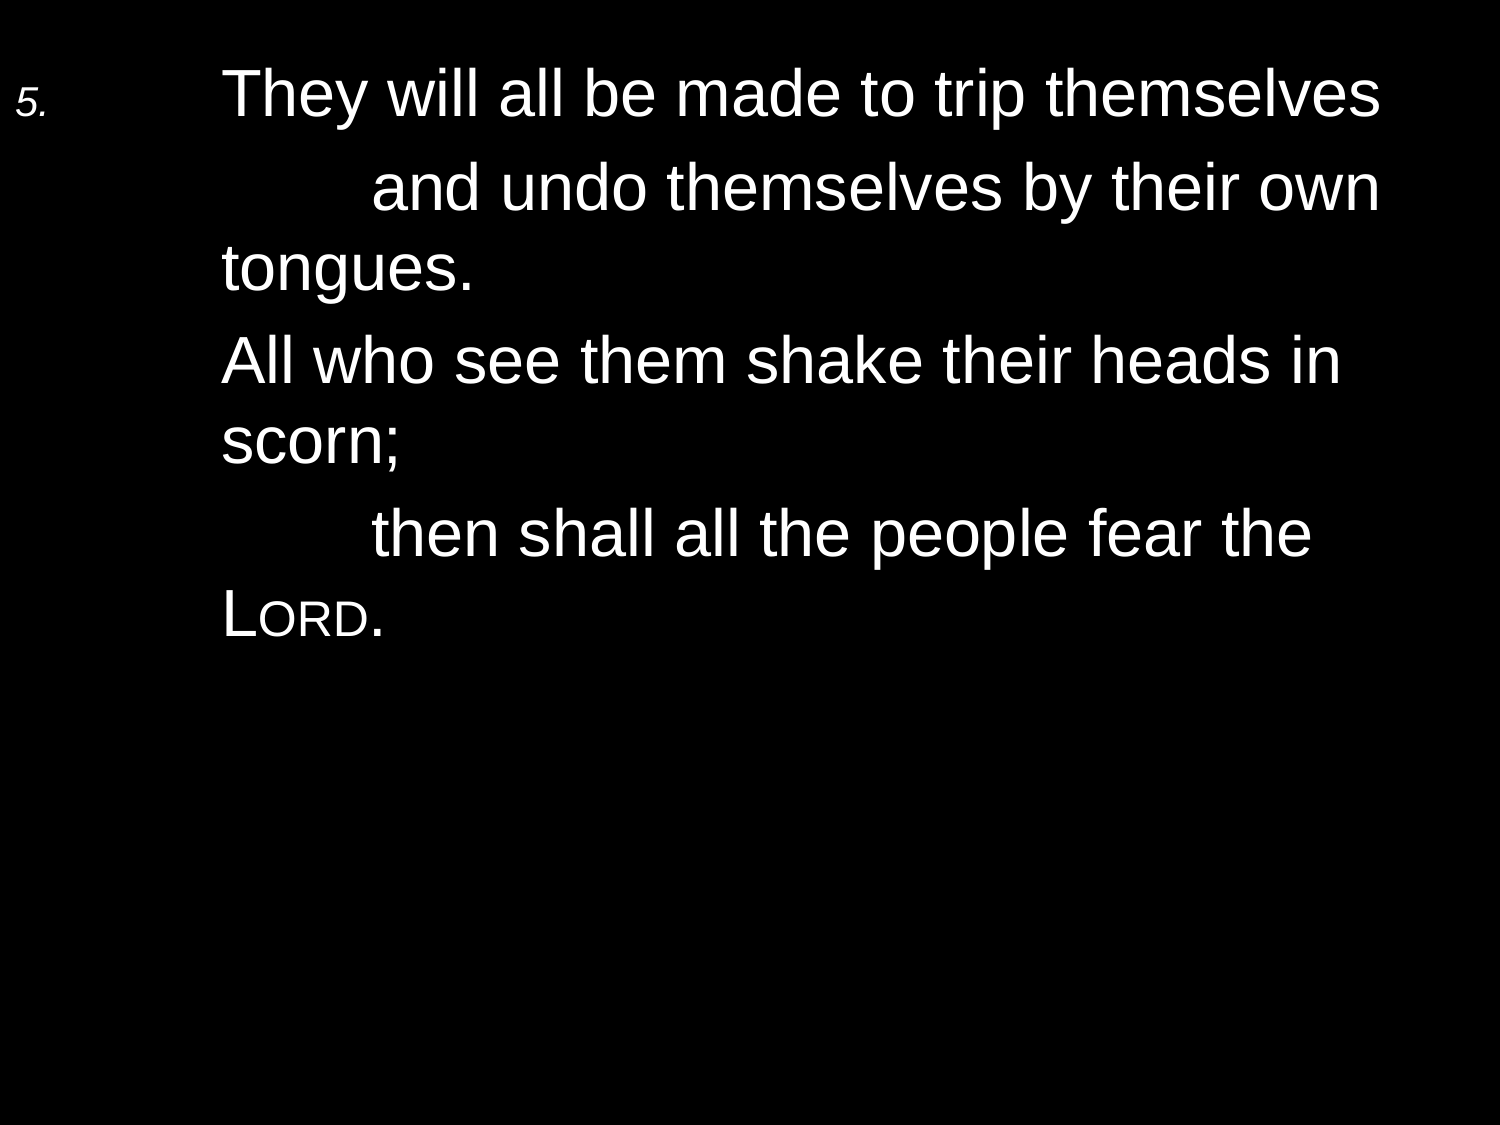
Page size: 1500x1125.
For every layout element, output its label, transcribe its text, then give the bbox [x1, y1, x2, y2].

list 5. They will all be made to trip themselves and undo themselves by their own tongues. All who see them shake their heads in scorn; then shall all the people fear the Lord. [0, 42, 1500, 1047]
